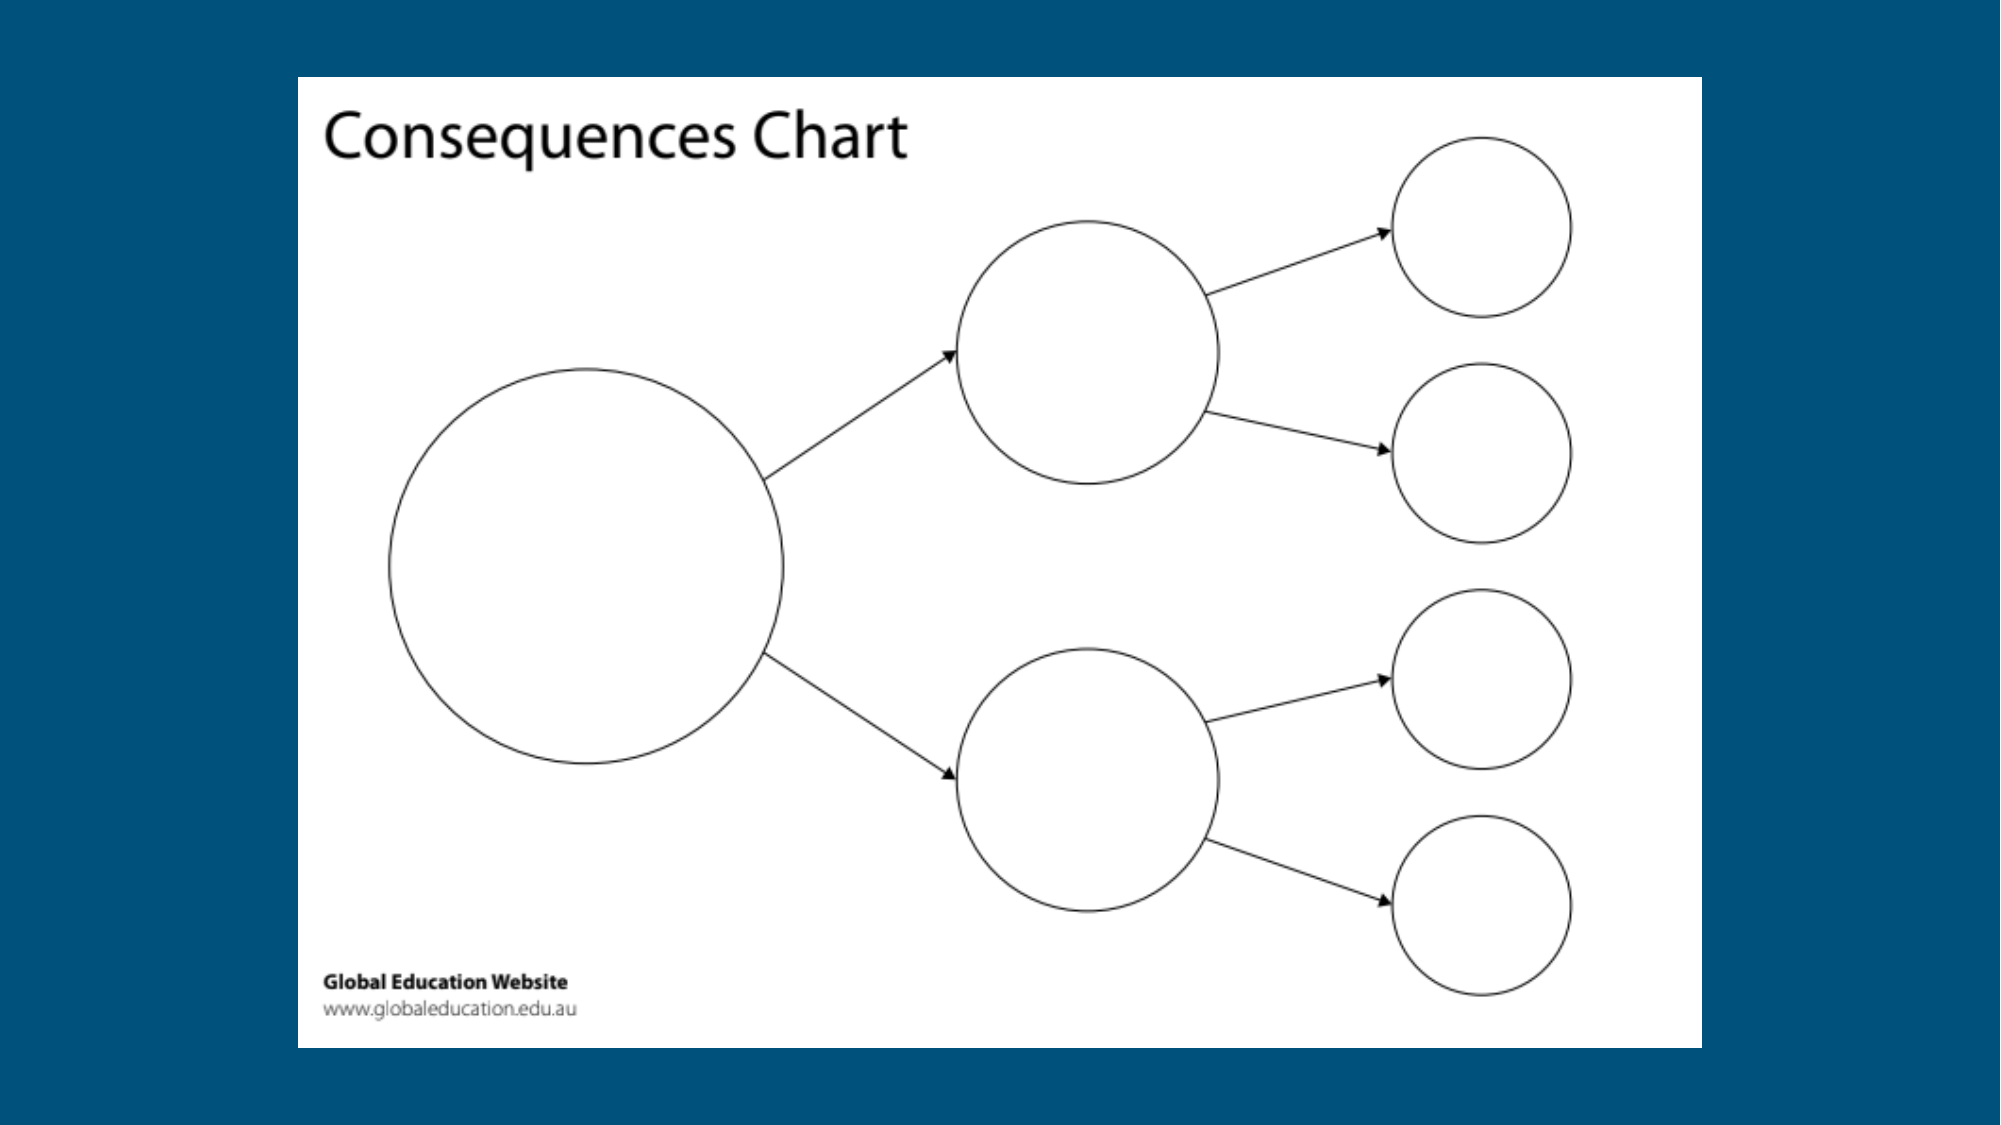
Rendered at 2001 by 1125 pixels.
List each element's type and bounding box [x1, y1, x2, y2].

picture [299, 78, 1701, 1047]
